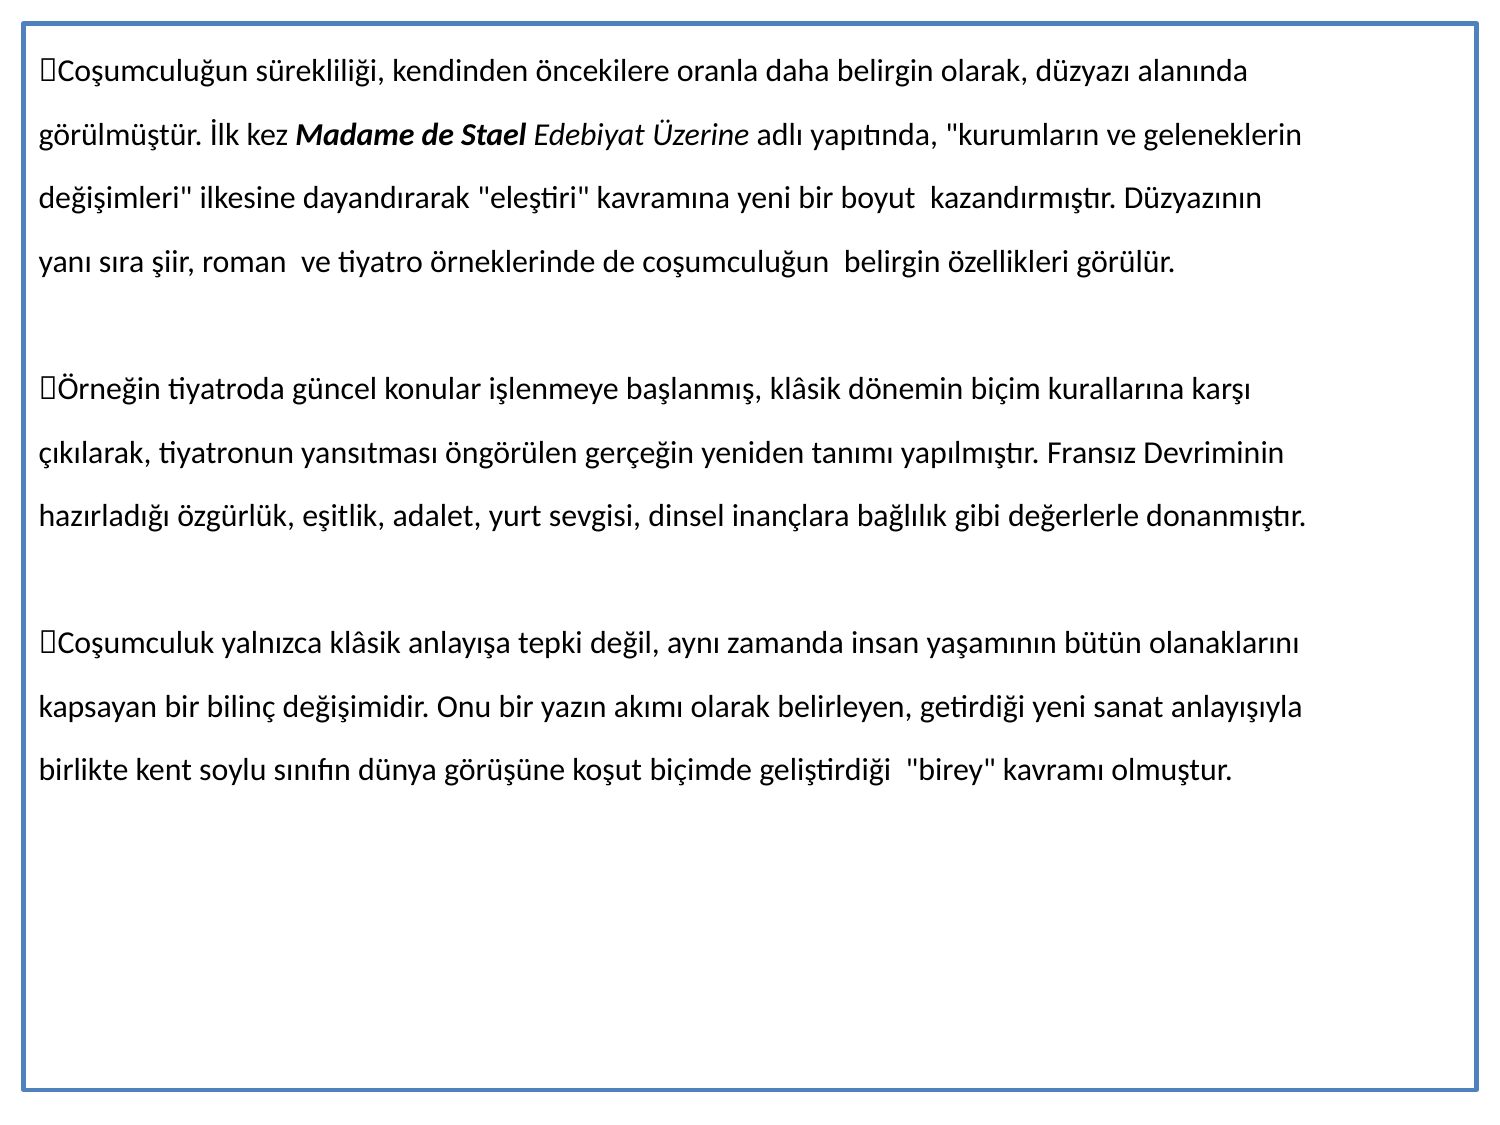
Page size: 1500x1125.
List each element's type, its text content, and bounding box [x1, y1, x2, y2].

list Coşumculuğun sürekliliği, kendinden öncekilere oranla daha belirgin olarak, düzyazı alanında görülmüştür. İlk kez Madame de Stael Edebiyat Üzerine adlı yapıtında, "kurumların ve geleneklerin değişimleri" ilkesine dayandırarak "eleştiri" kavramına yeni bir boyut kazandırmıştır. Düzyazının yanı sıra şiir, roman ve tiyatro örneklerinde de coşumculuğun belirgin özellikleri görülür. Örneğin tiyatroda güncel konular işlenmeye başlanmış, klâsik dönemin biçim kurallarına karşı çıkılarak, tiyatronun yansıtması öngörülen gerçeğin yeniden tanımı yapılmıştır. Fransız Devriminin hazırladığı özgürlük, eşitlik, adalet, yurt sevgisi, dinsel inançlara bağlılık gibi değerlerle donanmıştır. Coşumculuk yalnızca klâsik anlayışa tepki değil, aynı zamanda insan yaşamının bütün olanaklarını kapsayan bir bilinç değişimidir. Onu bir yazın akımı olarak belirleyen, getirdiği yeni sanat anlayışıyla birlikte kent soylu sınıfın dünya görüşüne koşut biçimde geliştirdiği "birey" kavramı olmuştur. [21, 21, 1479, 1092]
